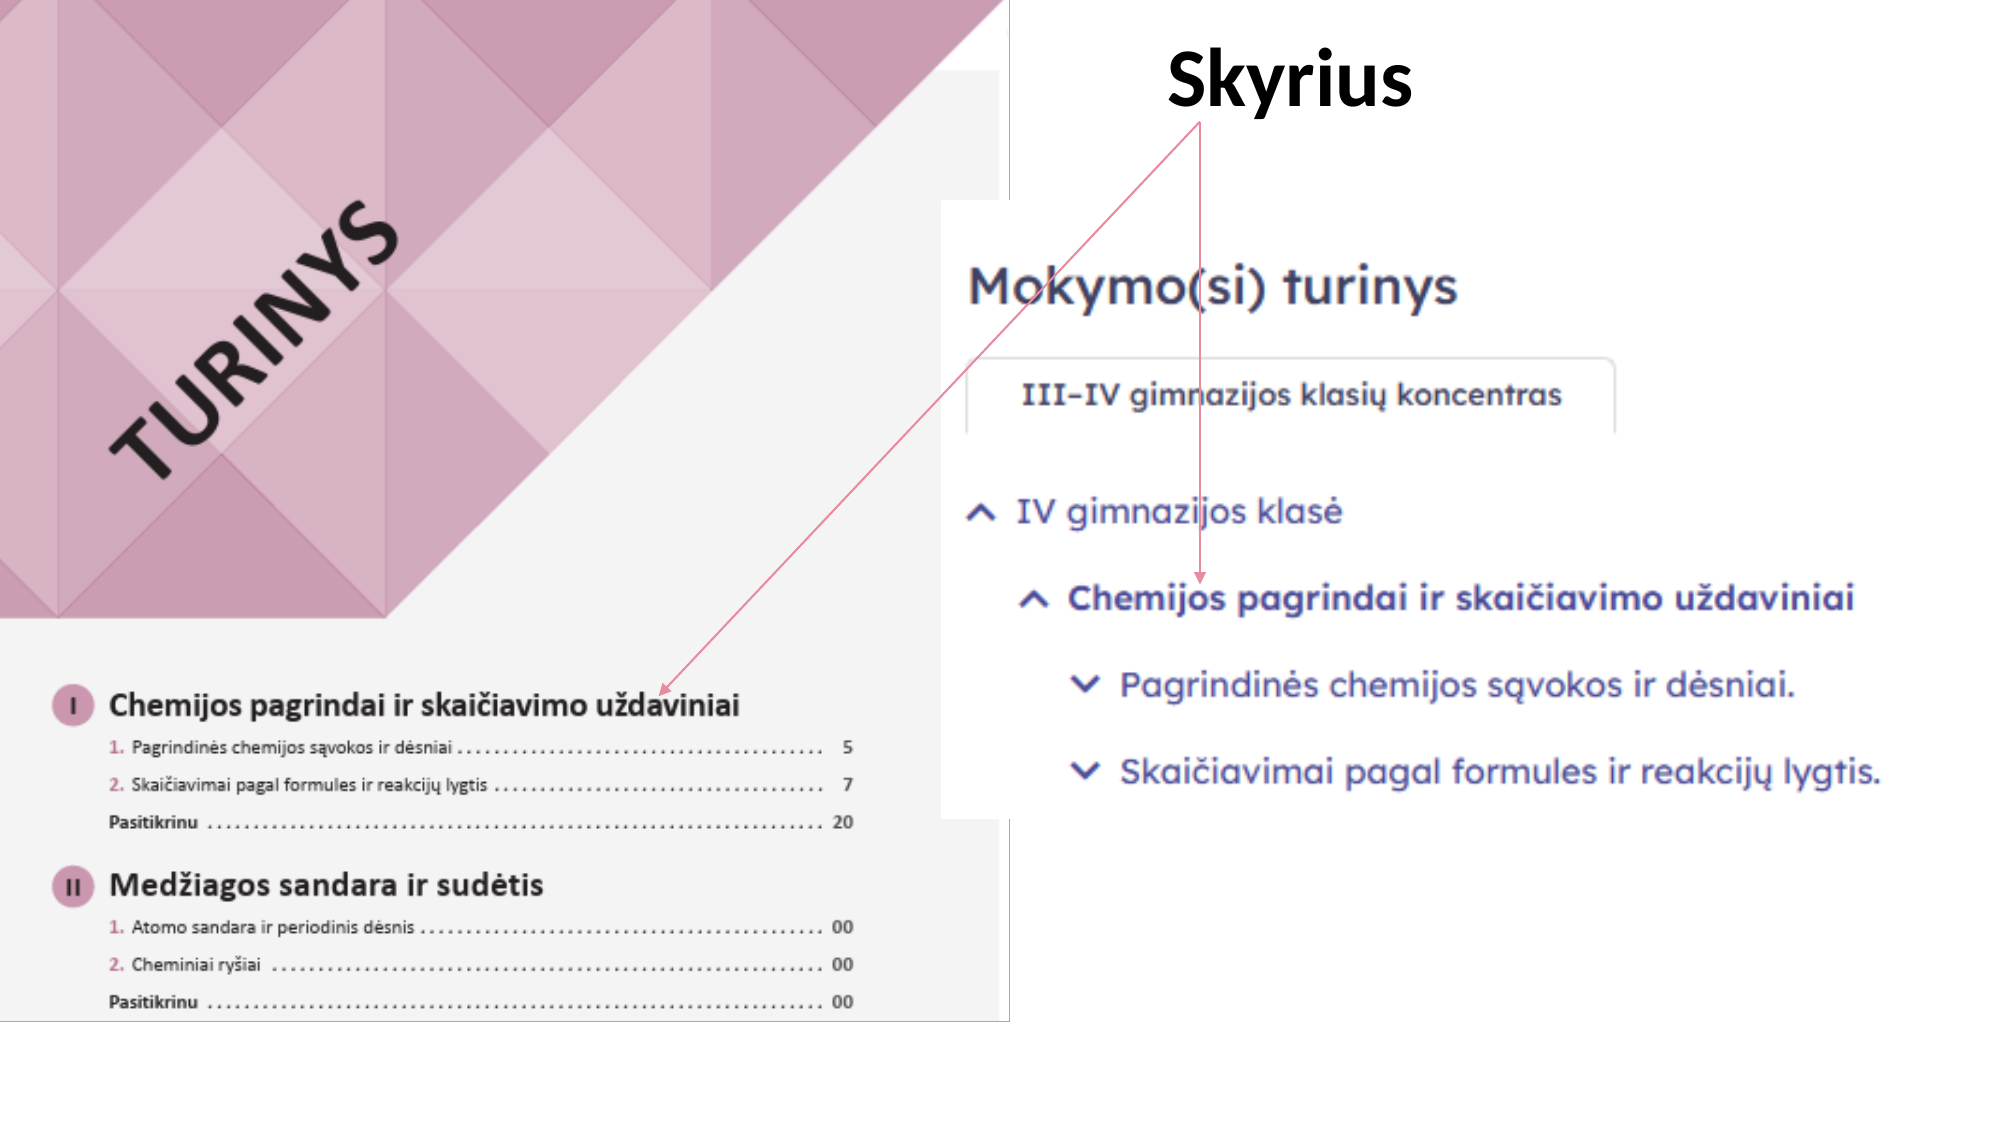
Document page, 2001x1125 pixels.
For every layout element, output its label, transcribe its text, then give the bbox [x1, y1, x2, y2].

text_box Skyrius [1152, 27, 1928, 136]
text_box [658, 121, 1201, 697]
picture [0, 0, 2000, 1022]
